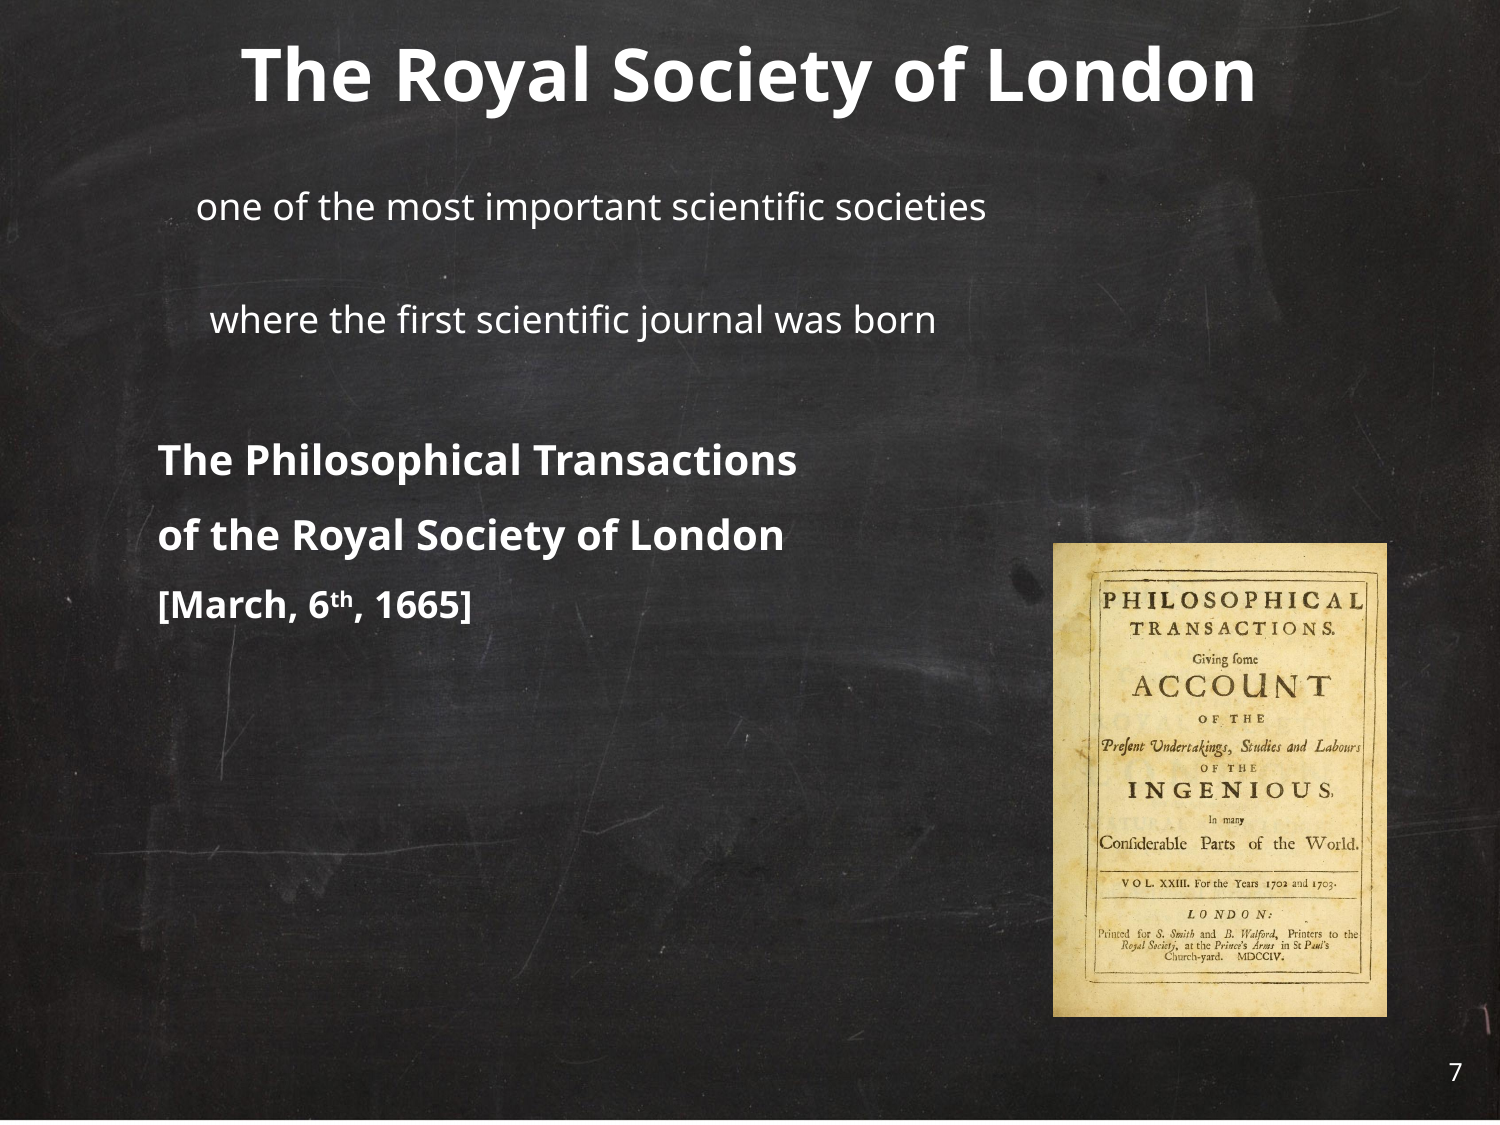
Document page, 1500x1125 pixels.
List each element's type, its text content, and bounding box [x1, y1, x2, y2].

text_box The Philosophical Transactions of the Royal Society of London [March, 6th, 1665] [142, 401, 824, 634]
title The Royal Society of London [0, 0, 1500, 146]
slide_number 6 [1128, 1043, 1478, 1104]
picture [0, 146, 1500, 1125]
text_box one of the most important scientific societies [180, 175, 1003, 236]
text_box where the first scientific journal was born [194, 288, 1190, 349]
